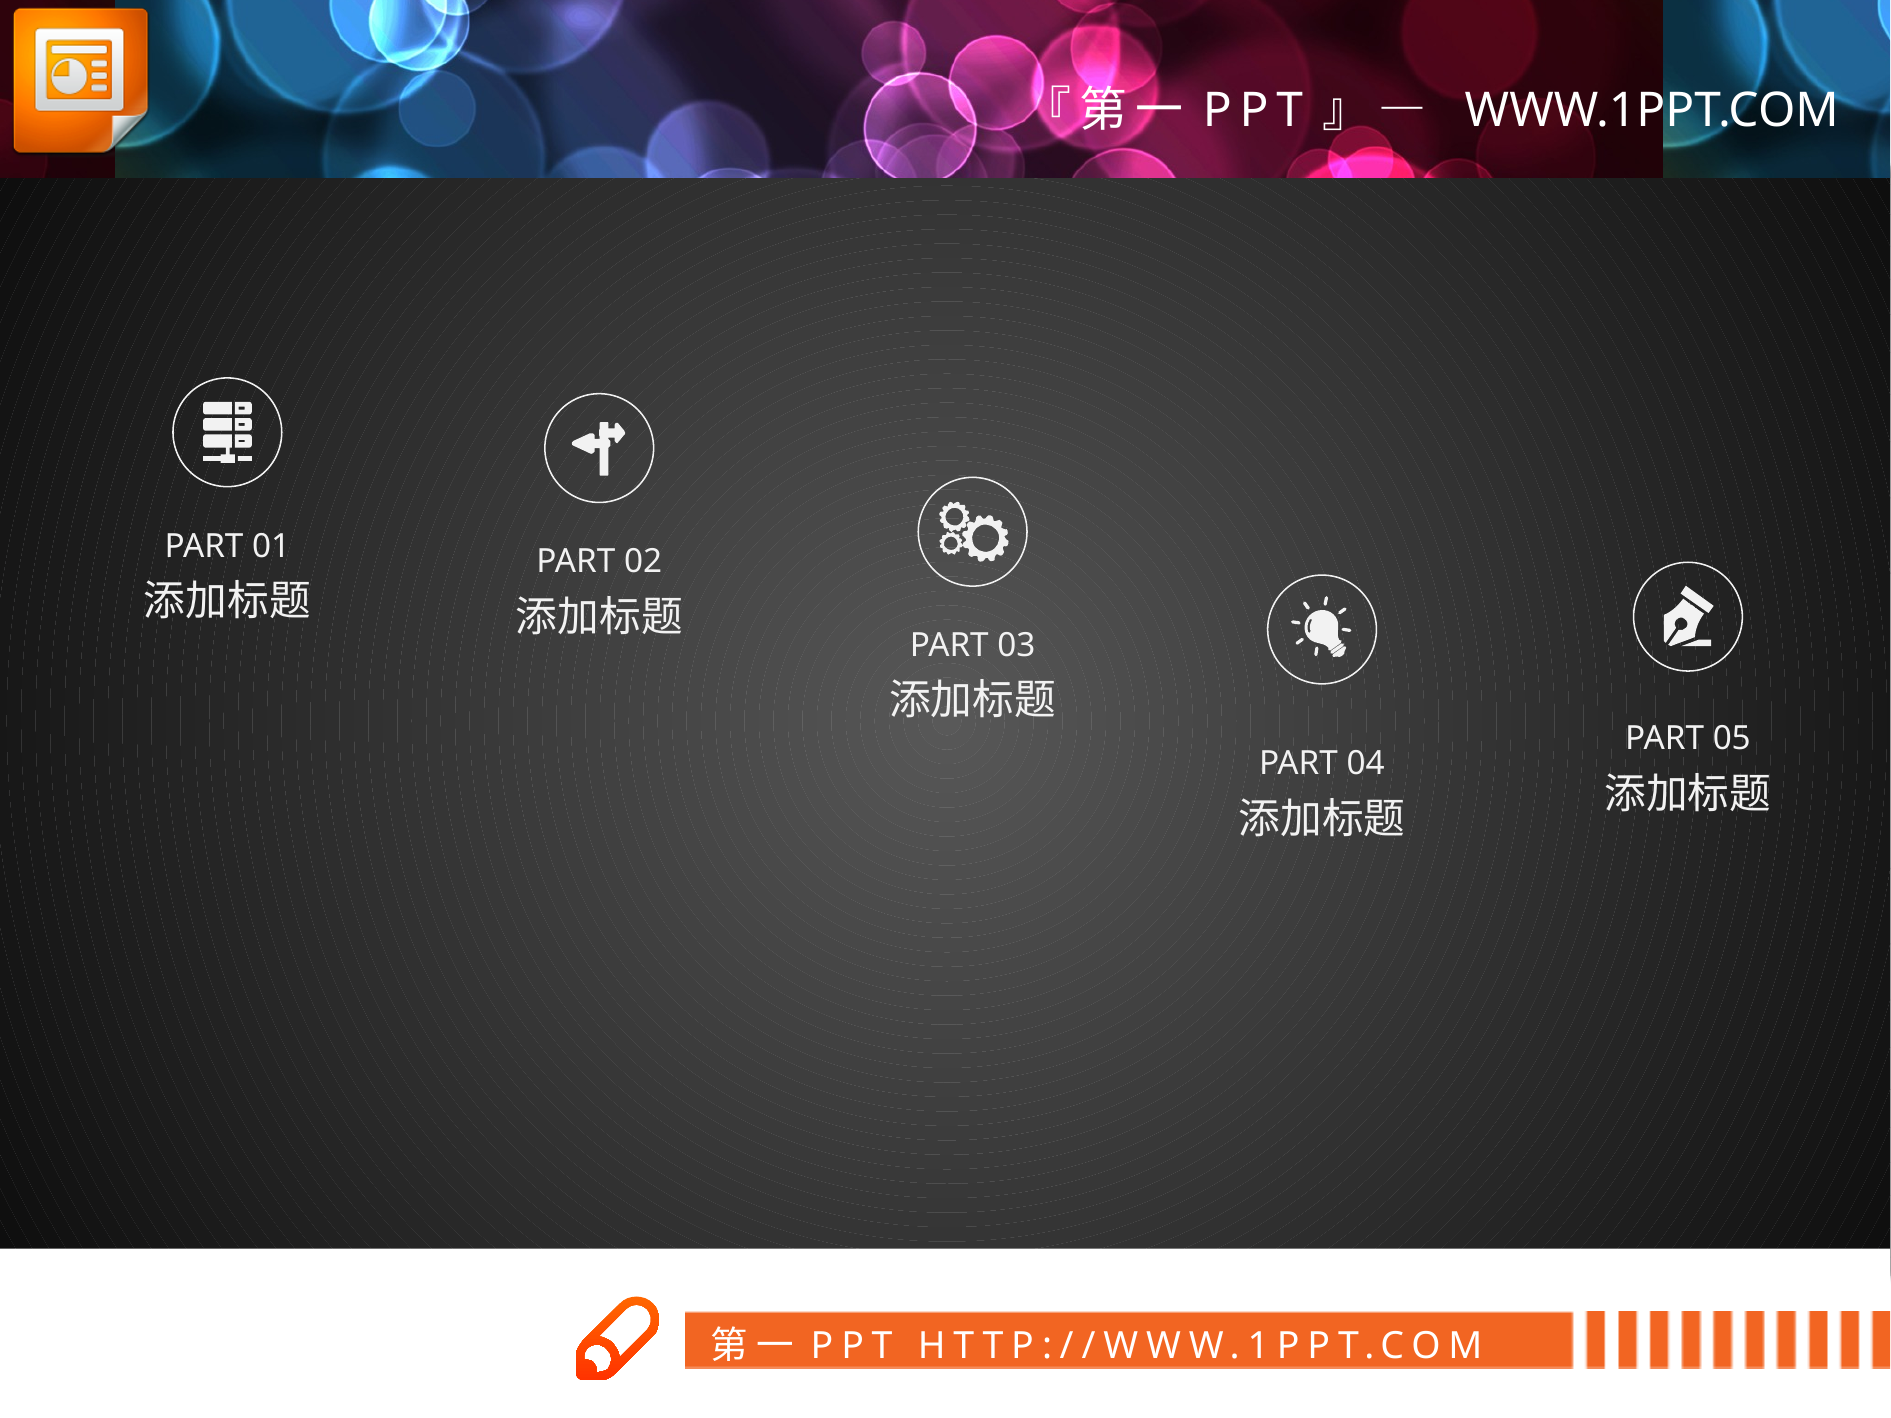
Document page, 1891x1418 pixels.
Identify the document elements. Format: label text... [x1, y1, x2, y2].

picture [685, 1311, 1891, 1369]
text_box PART 05 添加标题 [1589, 697, 1787, 824]
text_box PART 02 添加标题 [501, 520, 698, 648]
picture [0, 0, 1891, 178]
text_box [1267, 574, 1377, 685]
text_box PART 03 添加标题 [874, 603, 1071, 731]
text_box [1633, 561, 1743, 672]
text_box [917, 477, 1028, 587]
text_box PART 01 添加标题 [129, 504, 326, 632]
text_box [544, 393, 654, 503]
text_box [172, 377, 282, 487]
text_box PART 04 添加标题 [1223, 721, 1421, 849]
